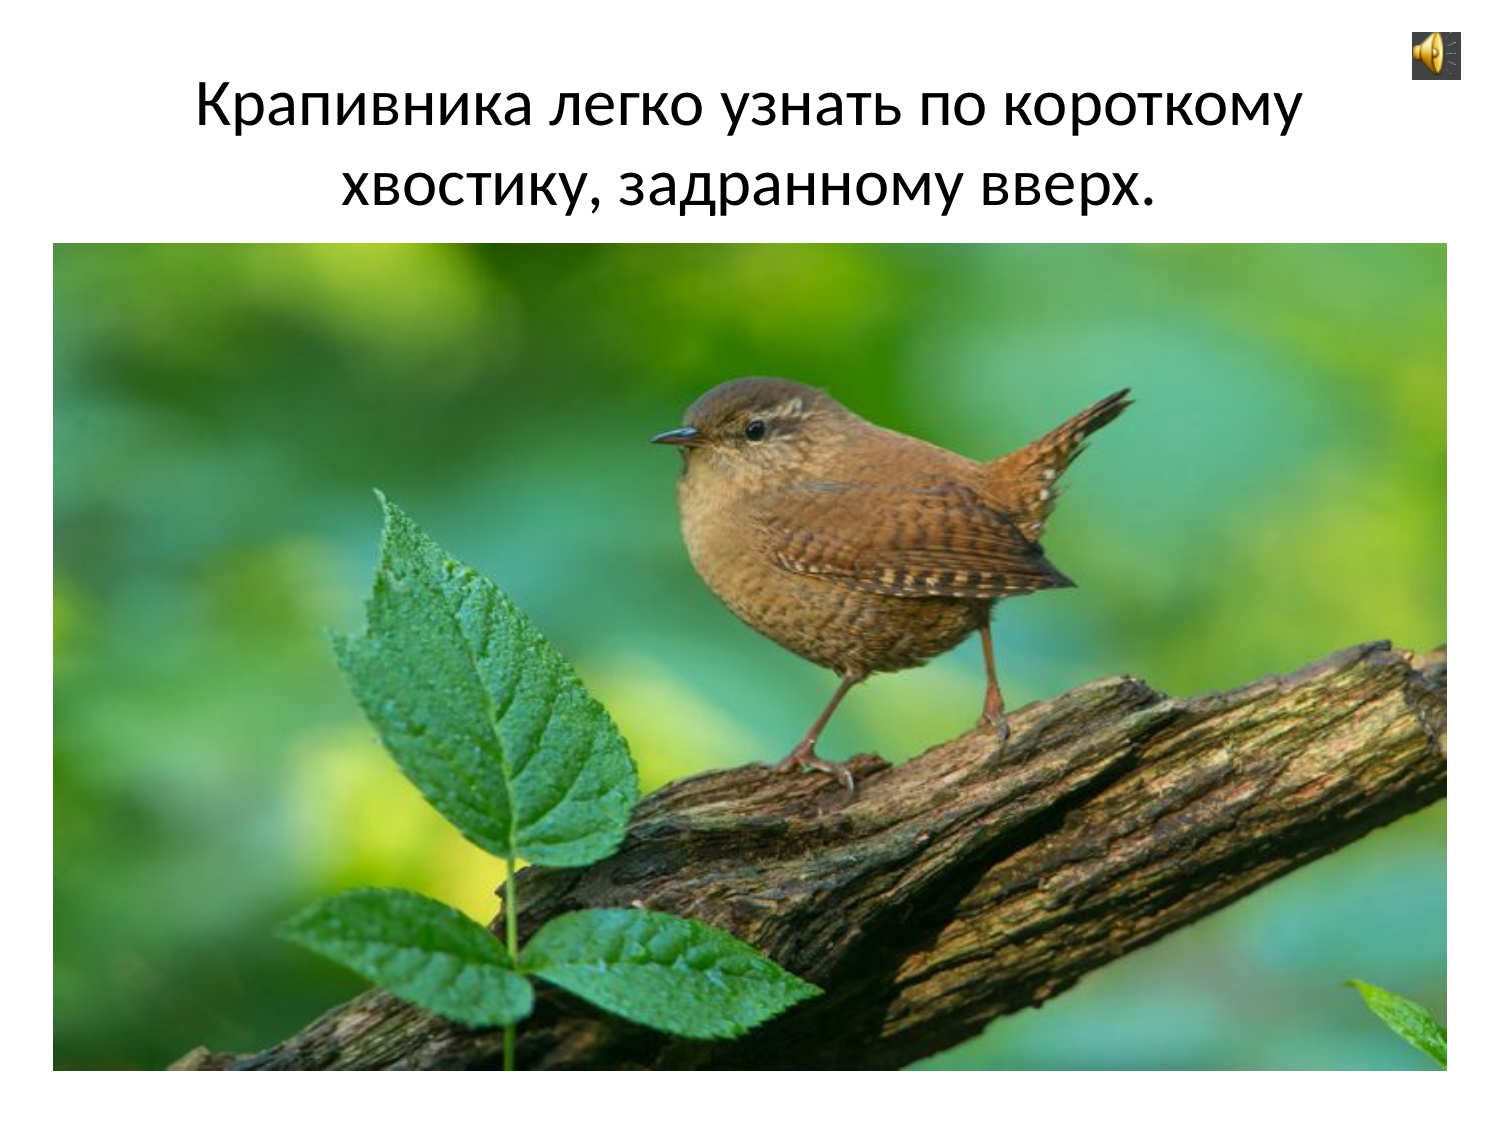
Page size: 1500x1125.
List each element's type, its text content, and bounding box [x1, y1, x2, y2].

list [1411, 30, 1462, 82]
title Крапивника легко узнать по короткому хвостику, задранному вверх. [75, 45, 1425, 233]
picture [52, 243, 1448, 1071]
